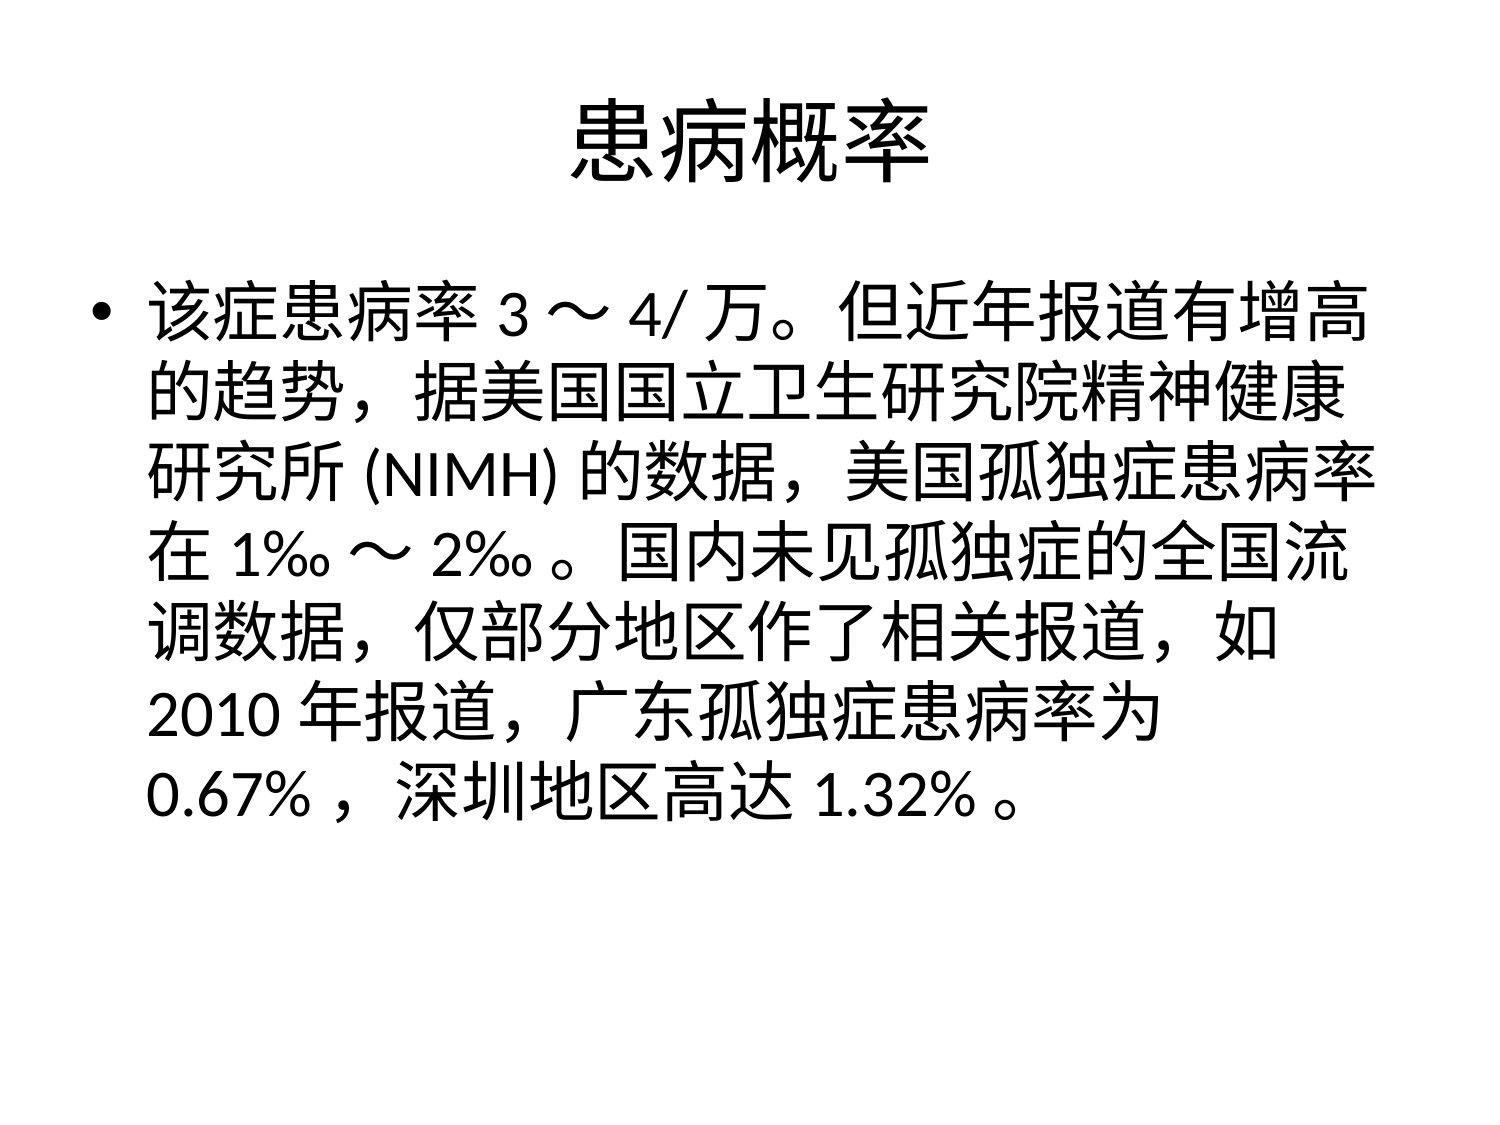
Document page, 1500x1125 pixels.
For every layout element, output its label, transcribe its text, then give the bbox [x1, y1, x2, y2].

list 该症患病率3～4/万。但近年报道有增高的趋势，据美国国立卫生研究院精神健康研究所(NIMH)的数据，美国孤独症患病率在1‰～2‰。国内未见孤独症的全国流调数据，仅部分地区作了相关报道，如2010年报道，广东孤独症患病率为0.67%，深圳地区高达1.32%。 [75, 262, 1425, 1005]
title 患病概率 [75, 45, 1425, 233]
